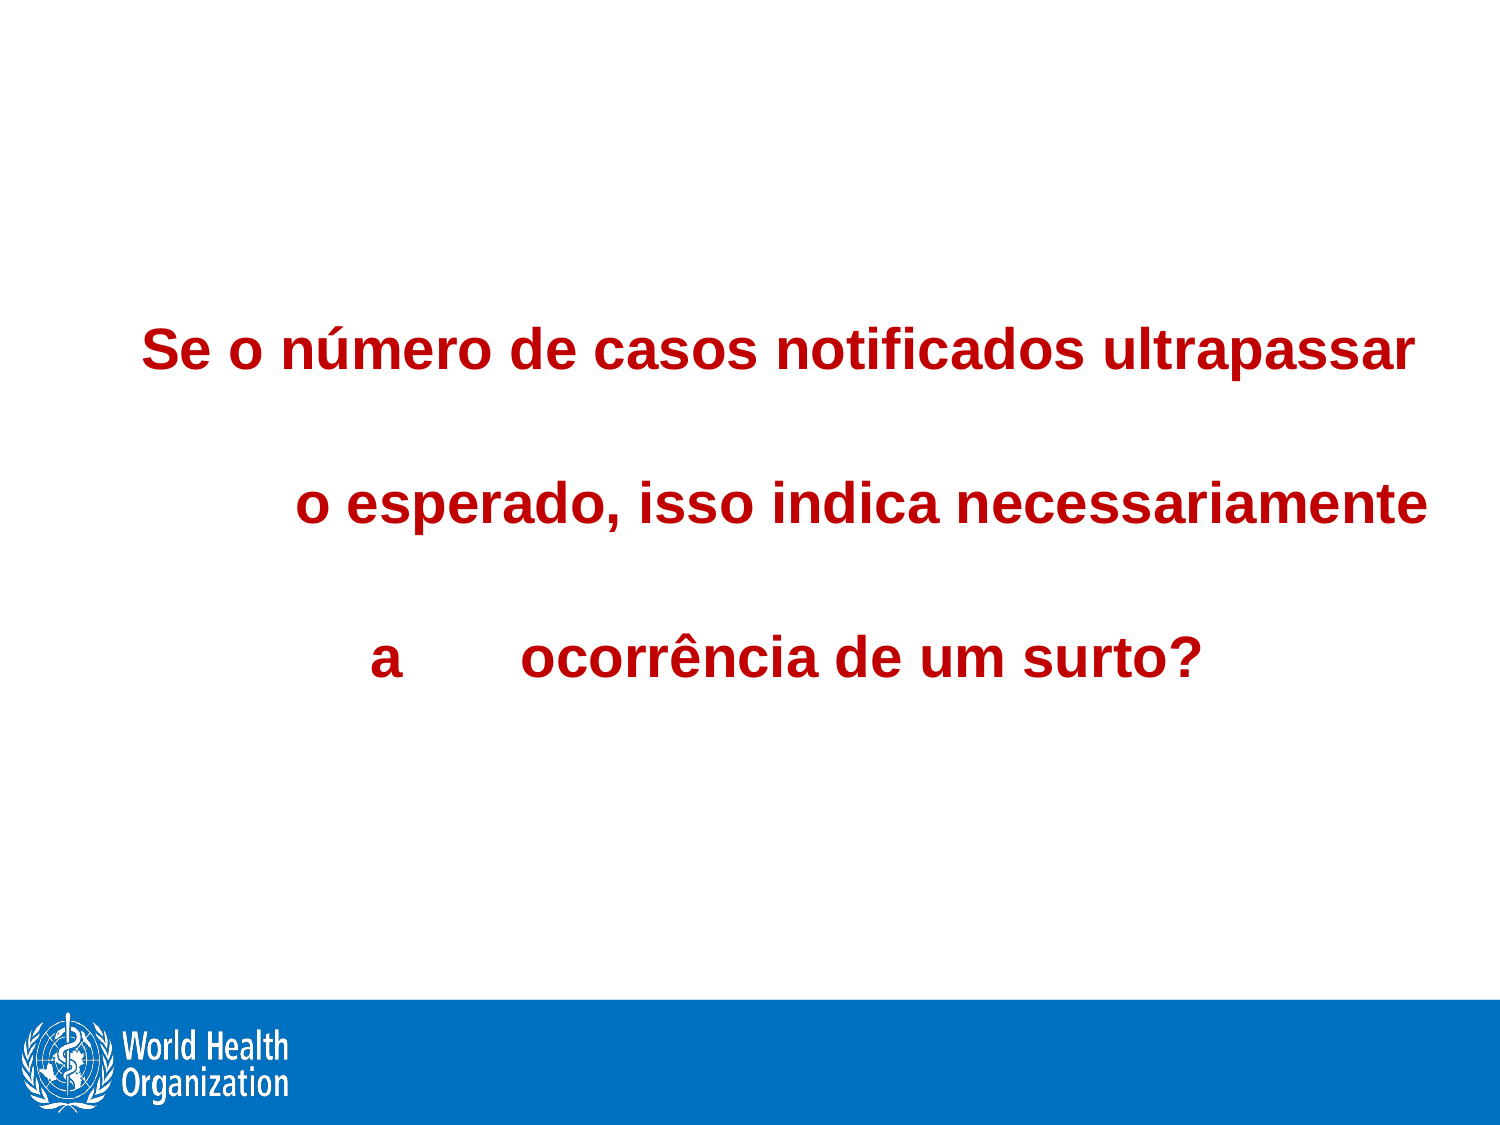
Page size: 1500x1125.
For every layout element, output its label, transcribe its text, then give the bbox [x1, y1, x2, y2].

text_box Se o número de casos notificados ultrapassar o esperado, isso indica necessariamente a ocorrência de um surto? [41, 220, 1459, 697]
picture [21, 1012, 288, 1113]
